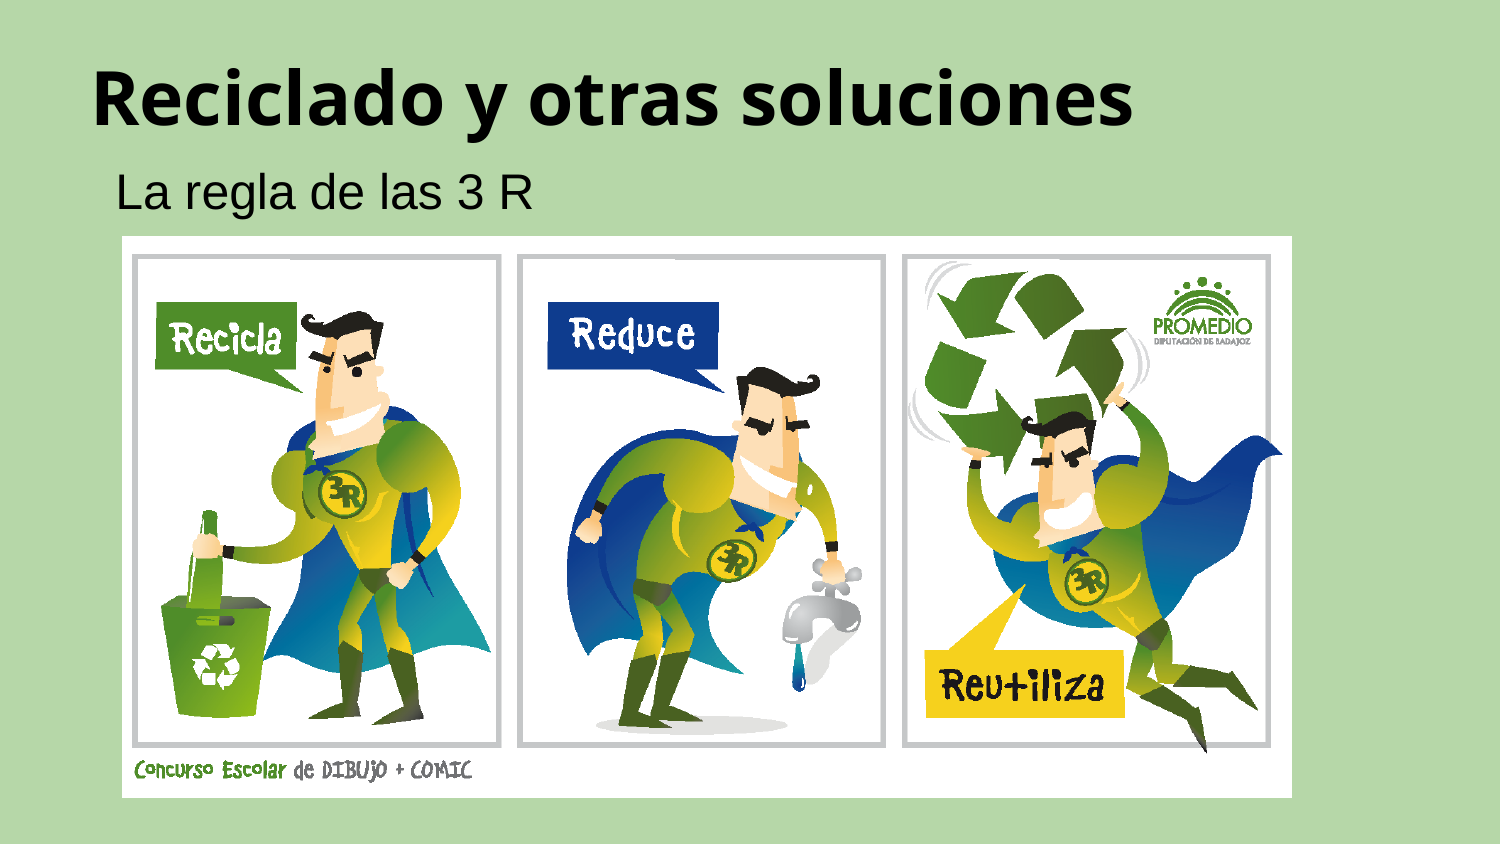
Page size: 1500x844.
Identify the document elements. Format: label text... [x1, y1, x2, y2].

picture [122, 236, 1292, 798]
title Reciclado y otras soluciones [75, 33, 1425, 155]
list La regla de las 3 R [62, 144, 1413, 756]
